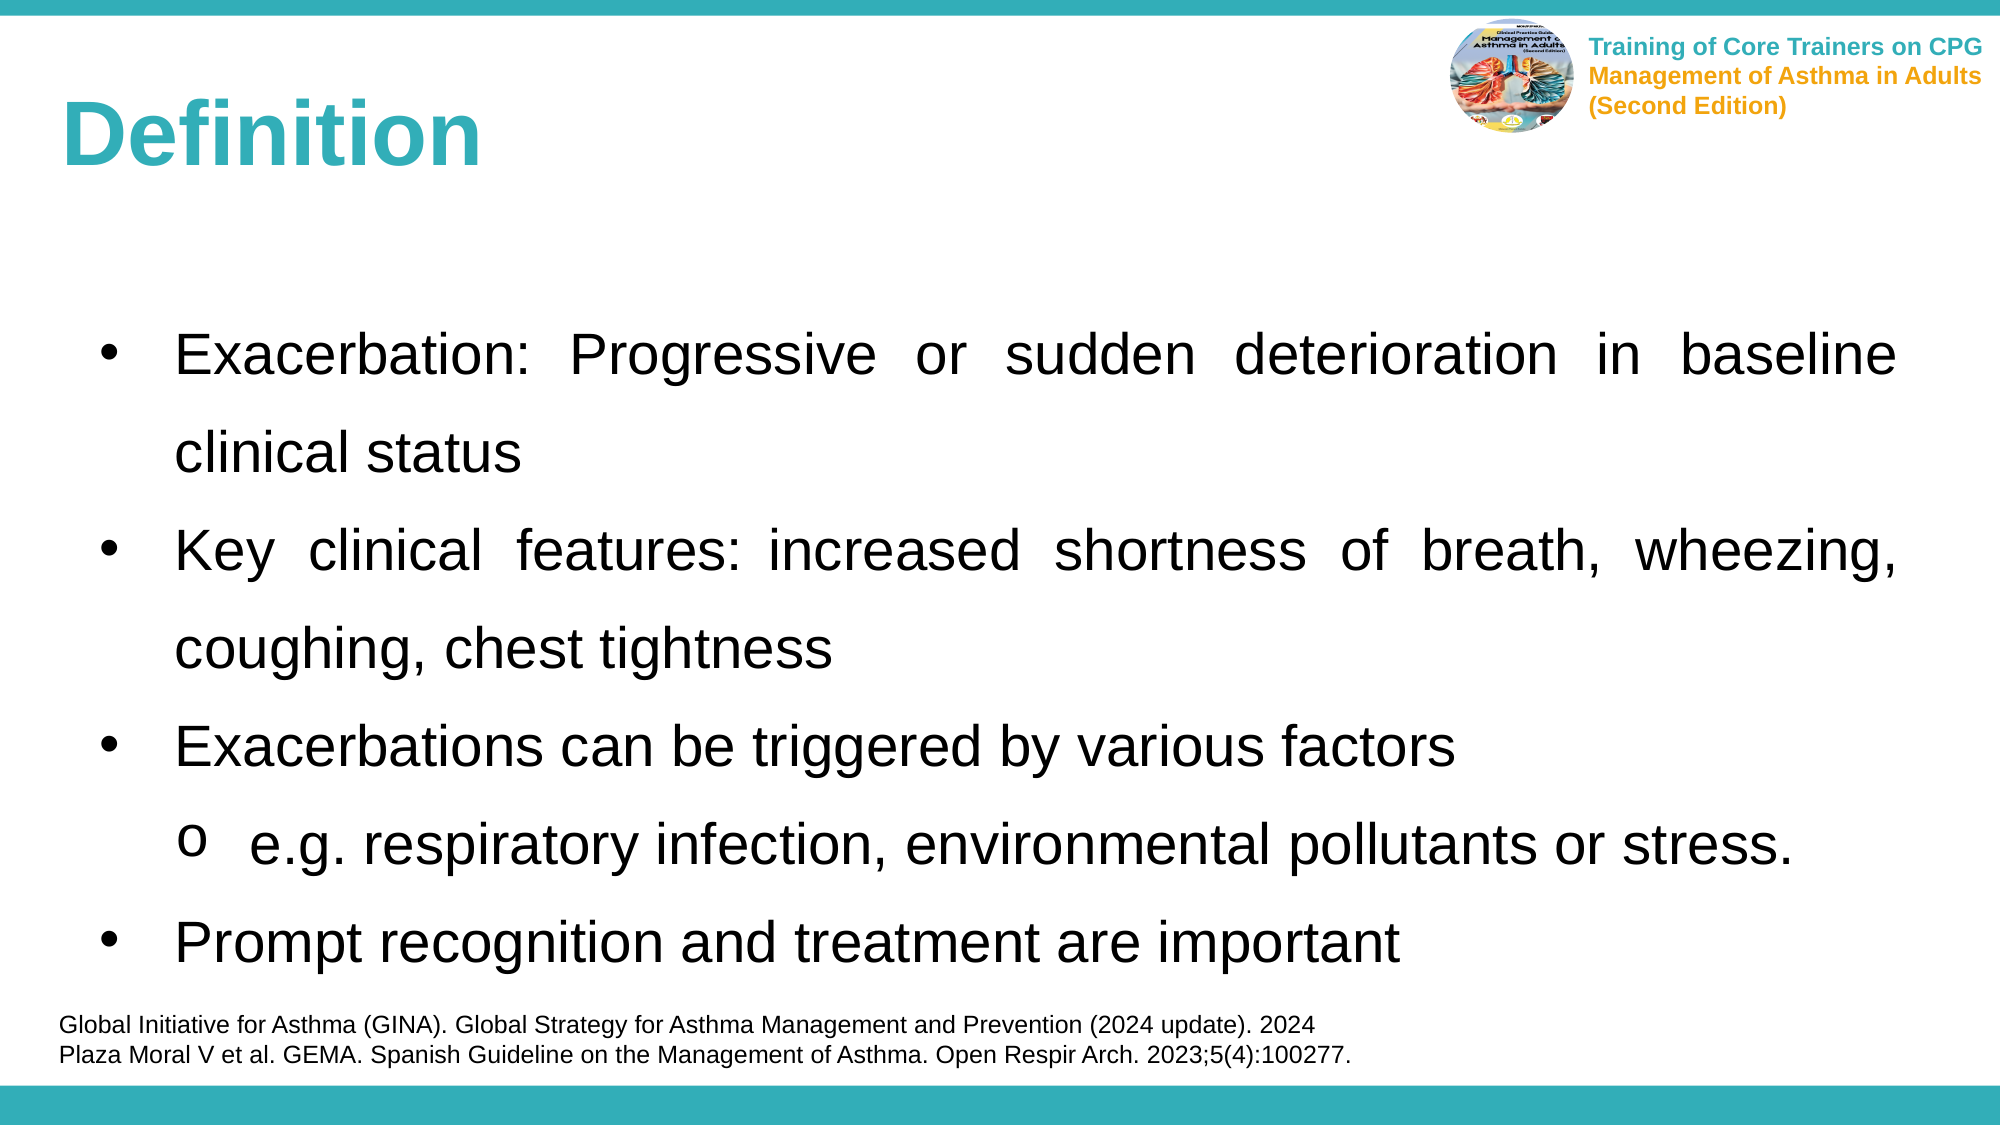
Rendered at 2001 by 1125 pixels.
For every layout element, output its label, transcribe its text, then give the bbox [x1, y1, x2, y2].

text_box Global Initiative for Asthma (GINA). Global Strategy for Asthma Management and Prevention (2024 update). 2024 Plaza Moral V et al. GEMA. Spanish Guideline on the Management of Asthma. Open Respir Arch. 2023;5(4):100277. [43, 1001, 2000, 1077]
picture [1451, 18, 1573, 65]
list Definition [46, 65, 2000, 192]
text_box Exacerbation: Progressive or sudden deterioration in baseline clinical status Key clinical features: increased shortness of breath, wheezing, coughing, chest tightness Exacerbations can be triggered by various factors e.g. respiratory infection, environmental pollutants or stress. Prompt recognition and treatment are important [84, 280, 1915, 982]
